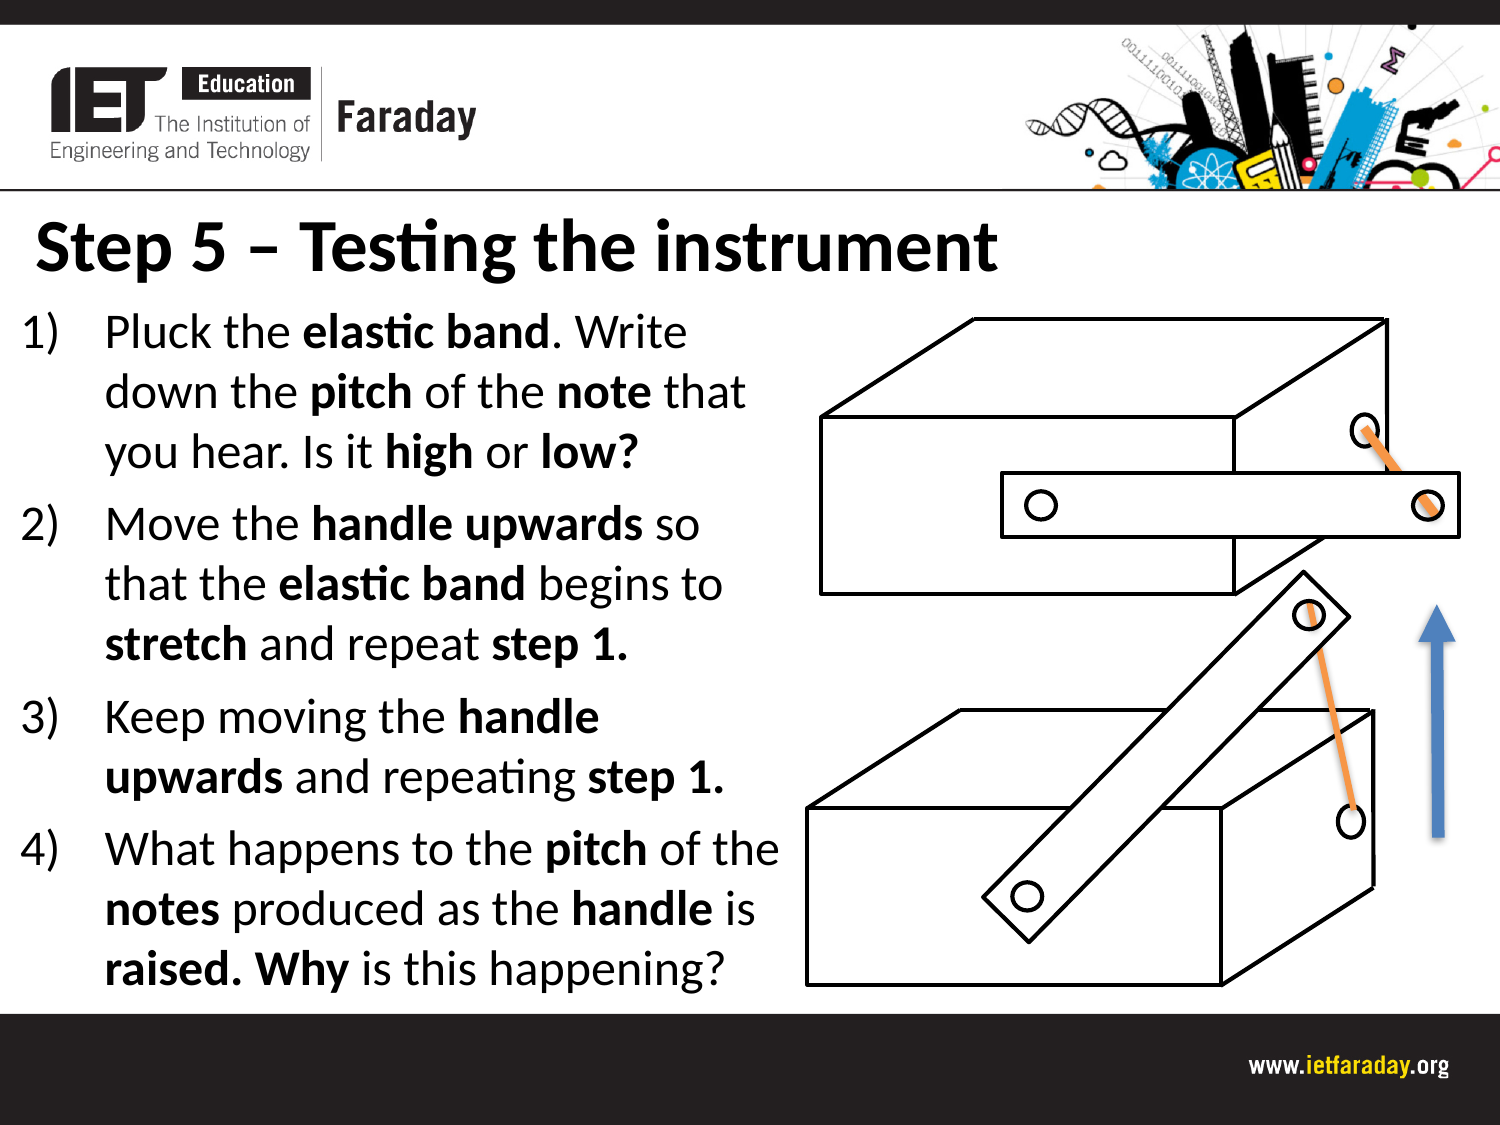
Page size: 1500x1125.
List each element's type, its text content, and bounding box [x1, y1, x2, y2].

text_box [1308, 600, 1355, 811]
text_box [1395, 471, 1461, 539]
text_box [807, 708, 1375, 986]
picture [0, 0, 1500, 1125]
text_box Step 5 – Testing the instrument [20, 189, 1459, 294]
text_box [1363, 427, 1440, 529]
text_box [1420, 494, 1437, 516]
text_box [820, 317, 1389, 595]
text_box [1291, 602, 1303, 630]
text_box [1167, 602, 1303, 707]
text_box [1308, 600, 1316, 629]
text_box Pluck the elastic band. Write down the pitch of the note that you hear. Is it high or low? Move the handle upwards so that the elastic band begins to stretch and repeat step 1. Keep moving the handle upwards and repeating step 1. What happens to the pitch of the notes produced as the handle is raised. Why is this happening? [5, 290, 805, 1003]
